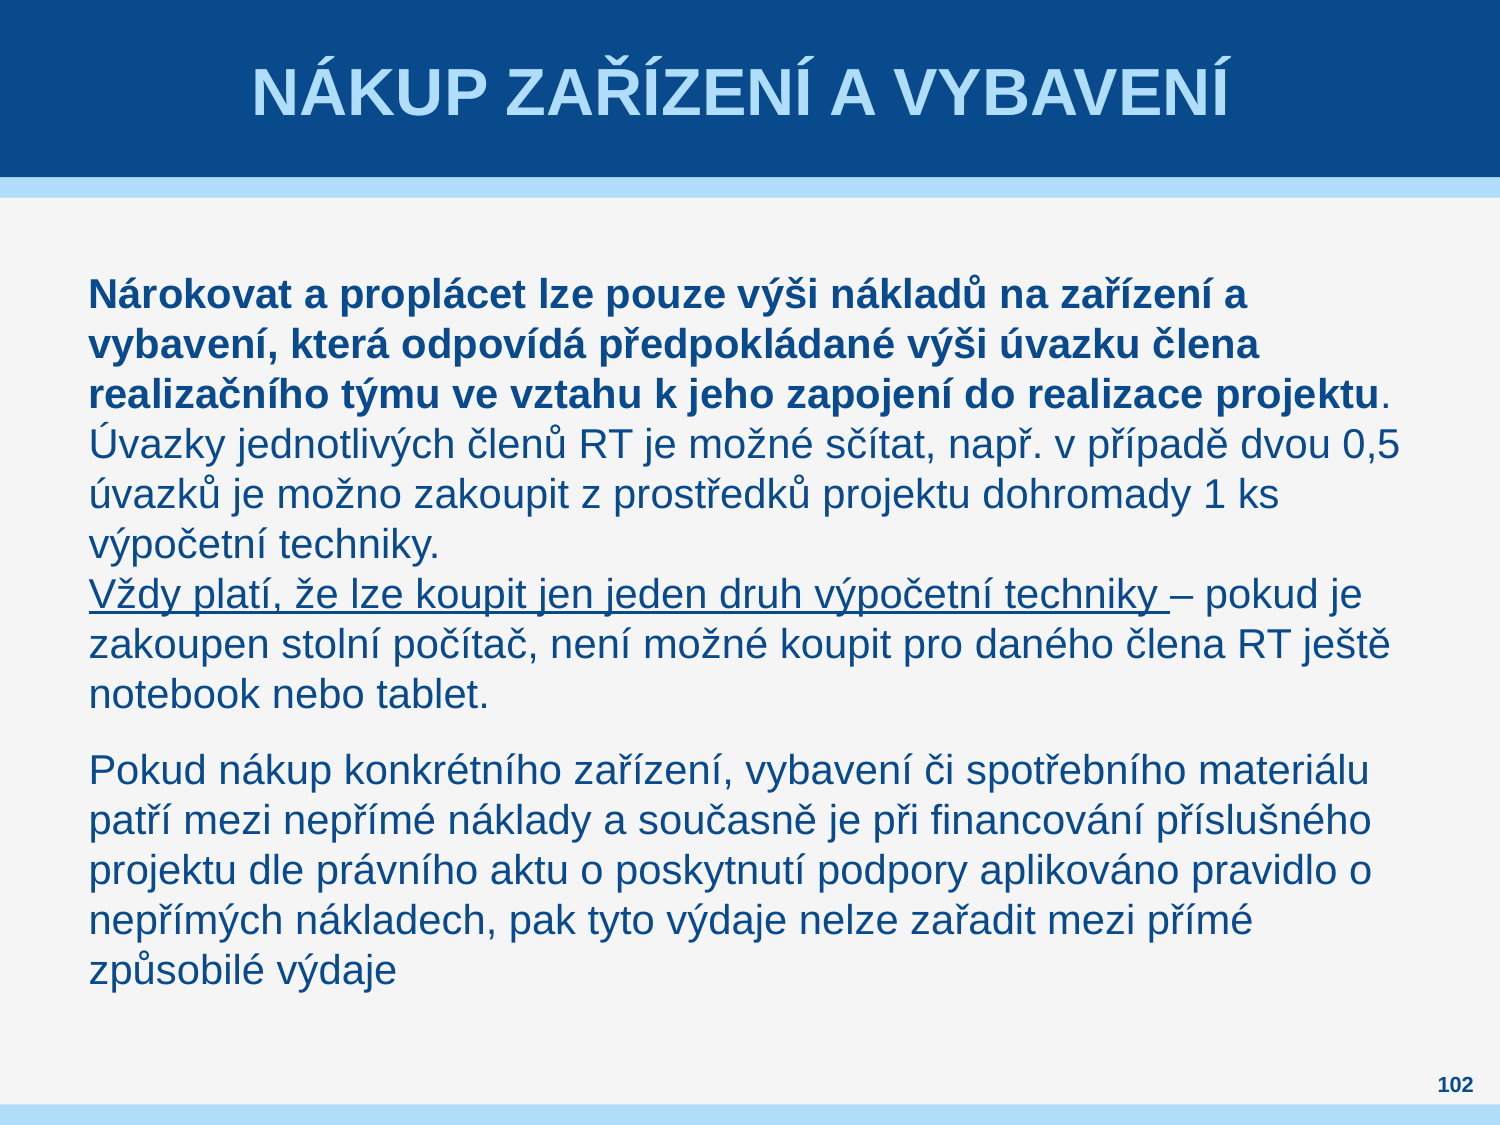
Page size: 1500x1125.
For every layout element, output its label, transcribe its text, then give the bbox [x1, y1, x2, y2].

slide_number 102 [1417, 1068, 1495, 1099]
list Nárokovat a proplácet lze pouze výši nákladů na zařízení a vybavení, která odpovídá předpokládané výši úvazku člena realizačního týmu ve vztahu k jeho zapojení do realizace projektu. Úvazky jednotlivých členů RT je možné sčítat, např. v případě dvou 0,5 úvazků je možno zakoupit z prostředků projektu dohromady 1 ks výpočetní techniky. Vždy platí, že lze koupit jen jeden druh výpočetní techniky – pokud je zakoupen stolní počítač, není možné koupit pro daného člena RT ještě notebook nebo tablet. Pokud nákup konkrétního zařízení, vybavení či spotřebního materiálu patří mezi nepřímé náklady a současně je při financování příslušného projektu dle právního aktu o poskytnutí podpory aplikováno pravidlo o nepřímých nákladech, pak tyto výdaje nelze zařadit mezi přímé způsobilé výdaje [88, 267, 1412, 976]
title Nákup zařízení a vybavení [59, 0, 1441, 178]
